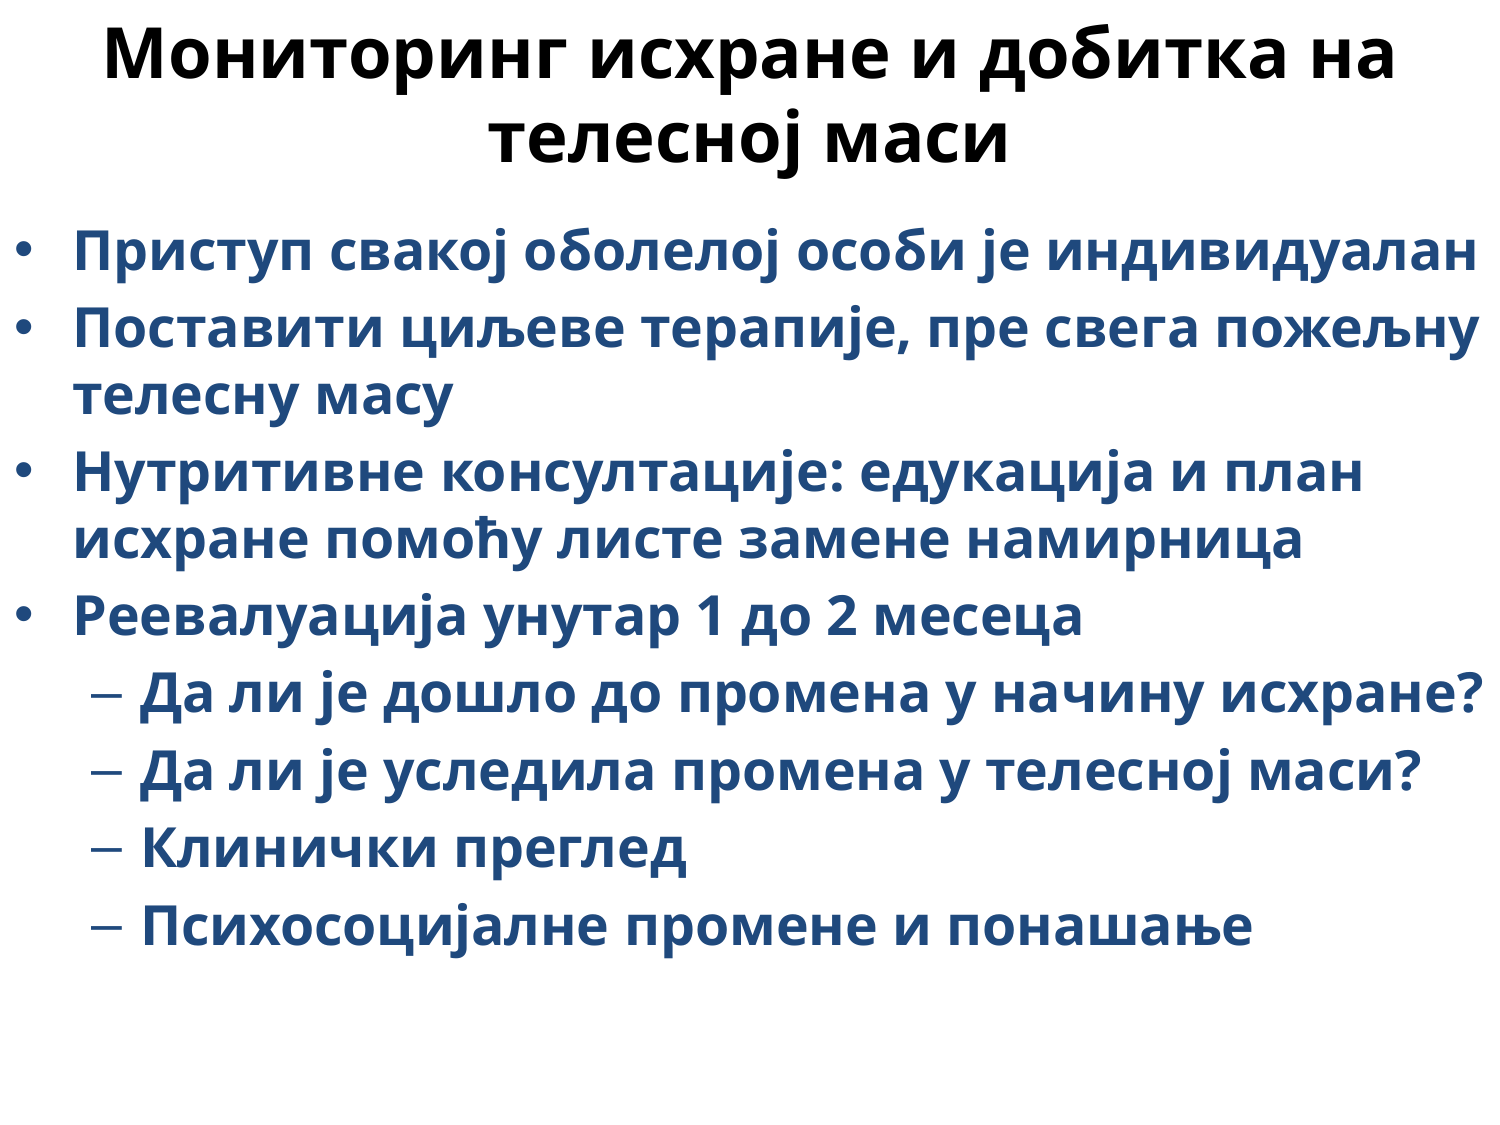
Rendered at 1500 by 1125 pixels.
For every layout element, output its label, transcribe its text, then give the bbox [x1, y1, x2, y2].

title Мониторинг исхране и добитка на телесној маси [0, 0, 1500, 185]
list Приступ свакој оболелој особи је индивидуалан Поставити циљеве терапије, пре свега пожељну телесну масу Нутритивне консултације: едукација и план исхране помоћу листе замене намирница Реевалуација унутар 1 до 2 месеца Да ли је дошло до промена у начину исхране? Да ли је уследила промена у телесној маси? Клинички преглед Психосоцијалне промене и понашање [0, 208, 1500, 1125]
